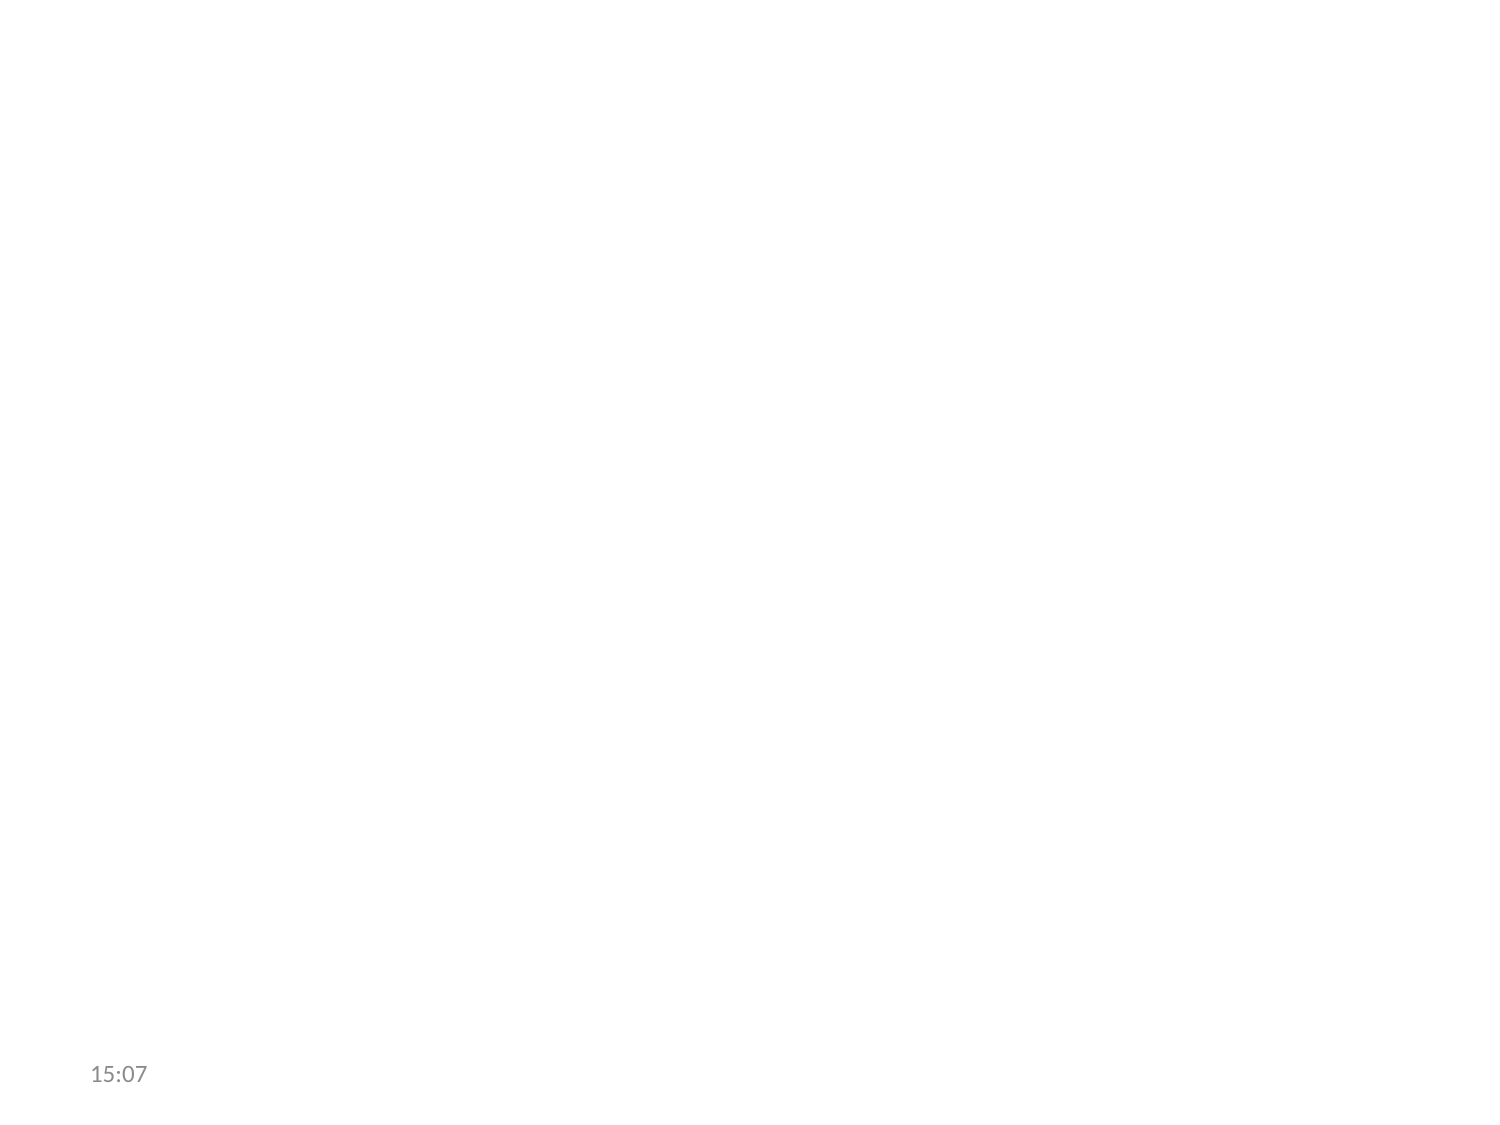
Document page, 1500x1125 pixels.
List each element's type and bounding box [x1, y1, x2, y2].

slide_number [75, 1042, 425, 1103]
